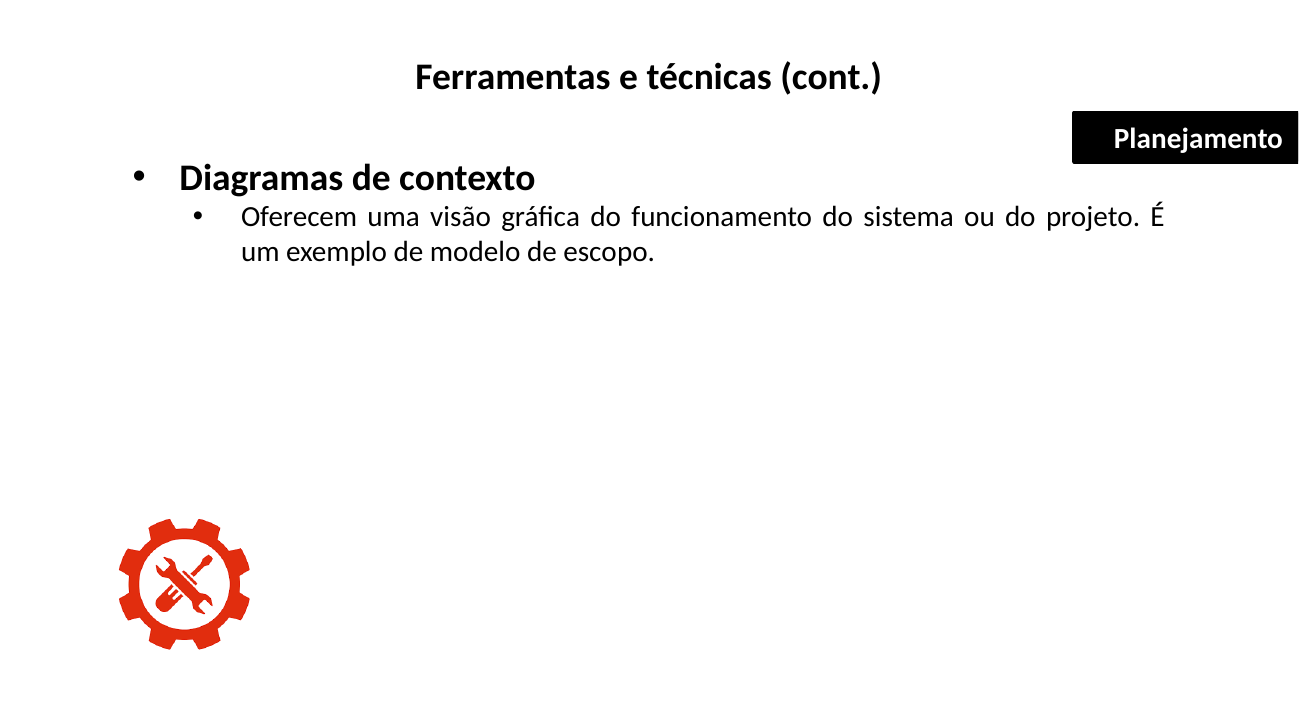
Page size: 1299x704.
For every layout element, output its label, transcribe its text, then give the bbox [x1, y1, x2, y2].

text_box Diagramas de contexto Oferecem uma visão gráfica do funcionamento do sistema ou do projeto. É um exemplo de modelo de escopo. [117, 145, 1181, 277]
text_box Ferramentas e técnicas (cont.) [0, 44, 1299, 106]
picture [117, 517, 251, 651]
text_box Planejamento [1074, 112, 1299, 162]
